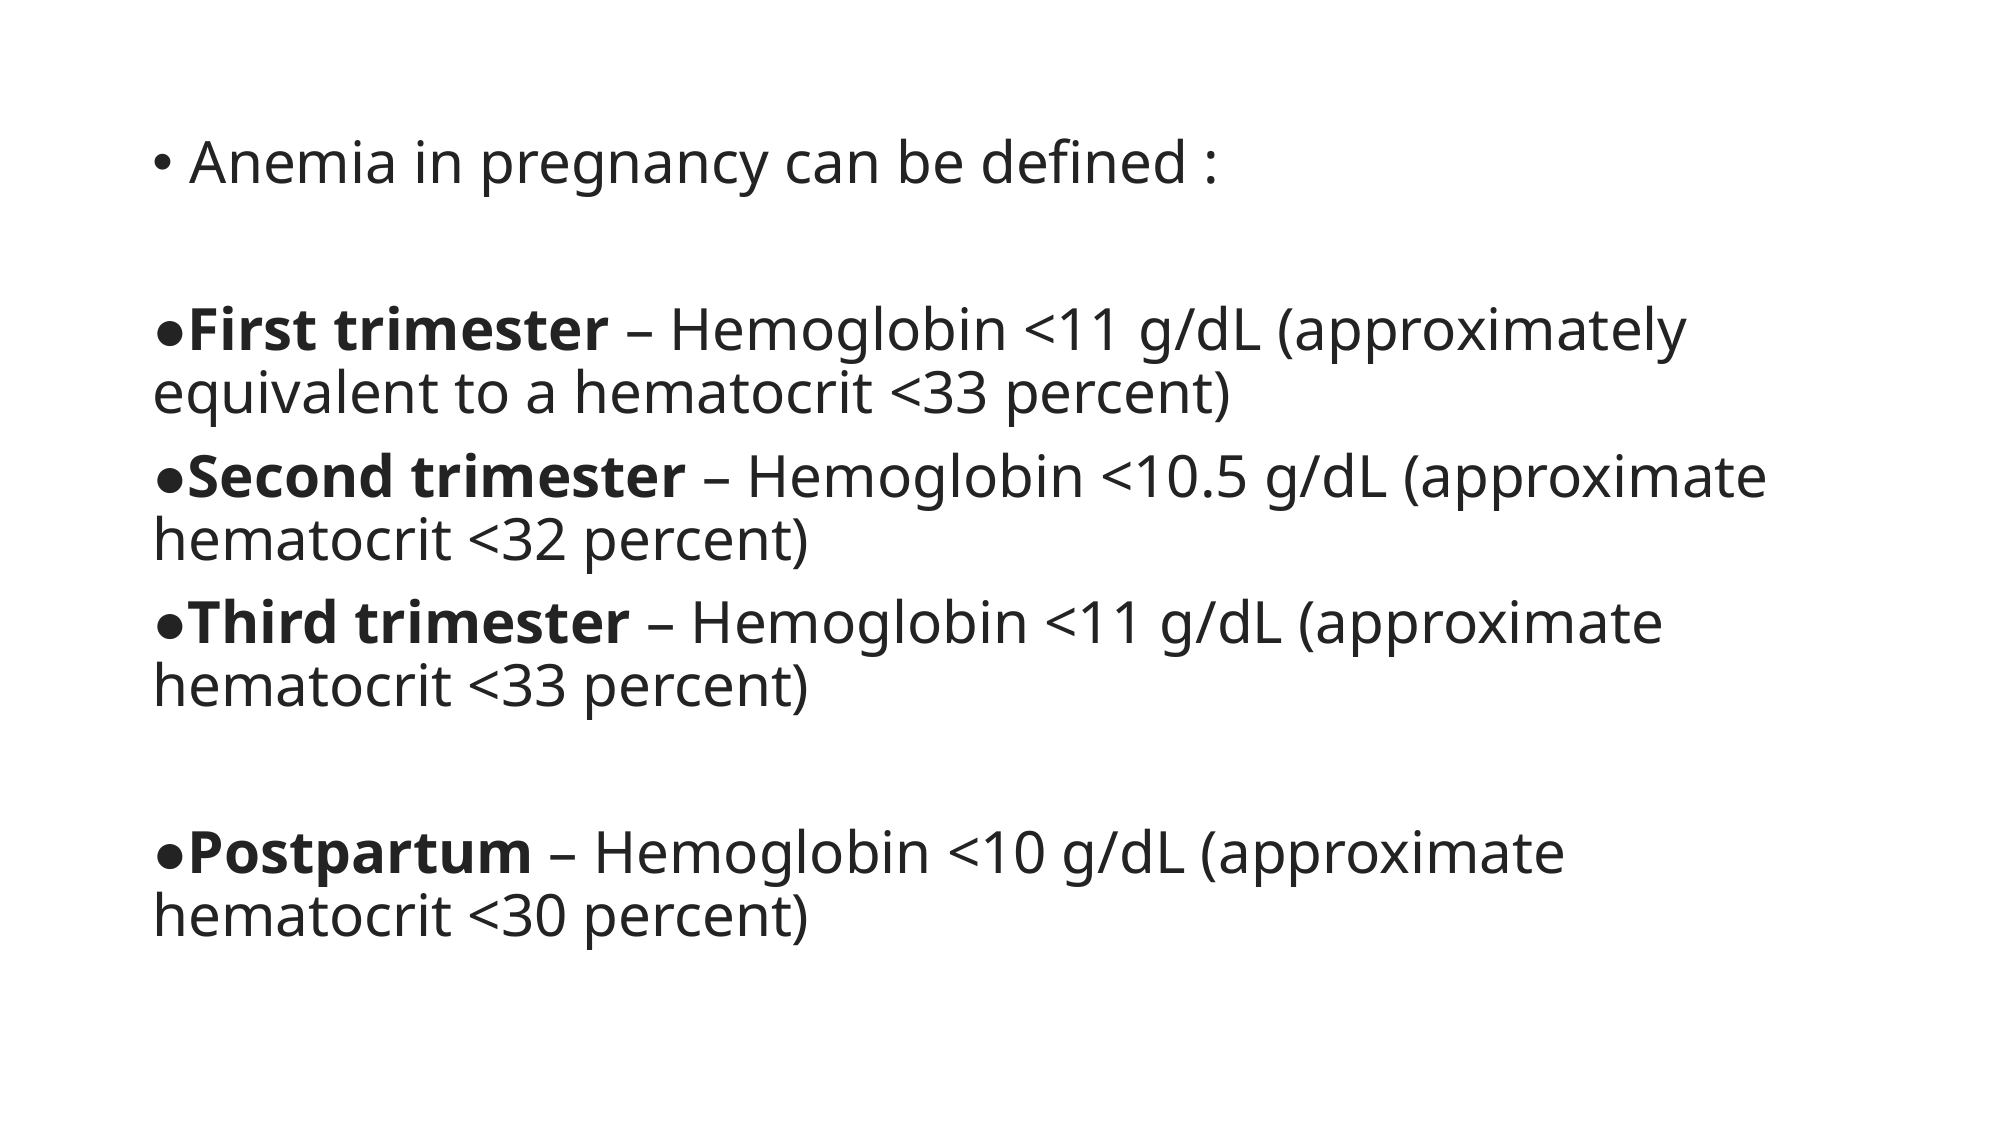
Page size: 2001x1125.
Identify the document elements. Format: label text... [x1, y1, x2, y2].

list Anemia in pregnancy can be defined : ●First trimester – Hemoglobin <11 g/dL (approximately equivalent to a hematocrit <33 percent) ●Second trimester – Hemoglobin <10.5 g/dL (approximate hematocrit <32 percent) ●Third trimester – Hemoglobin <11 g/dL (approximate hematocrit <33 percent) ●Postpartum – Hemoglobin <10 g/dL (approximate hematocrit <30 percent) [137, 125, 1863, 1014]
